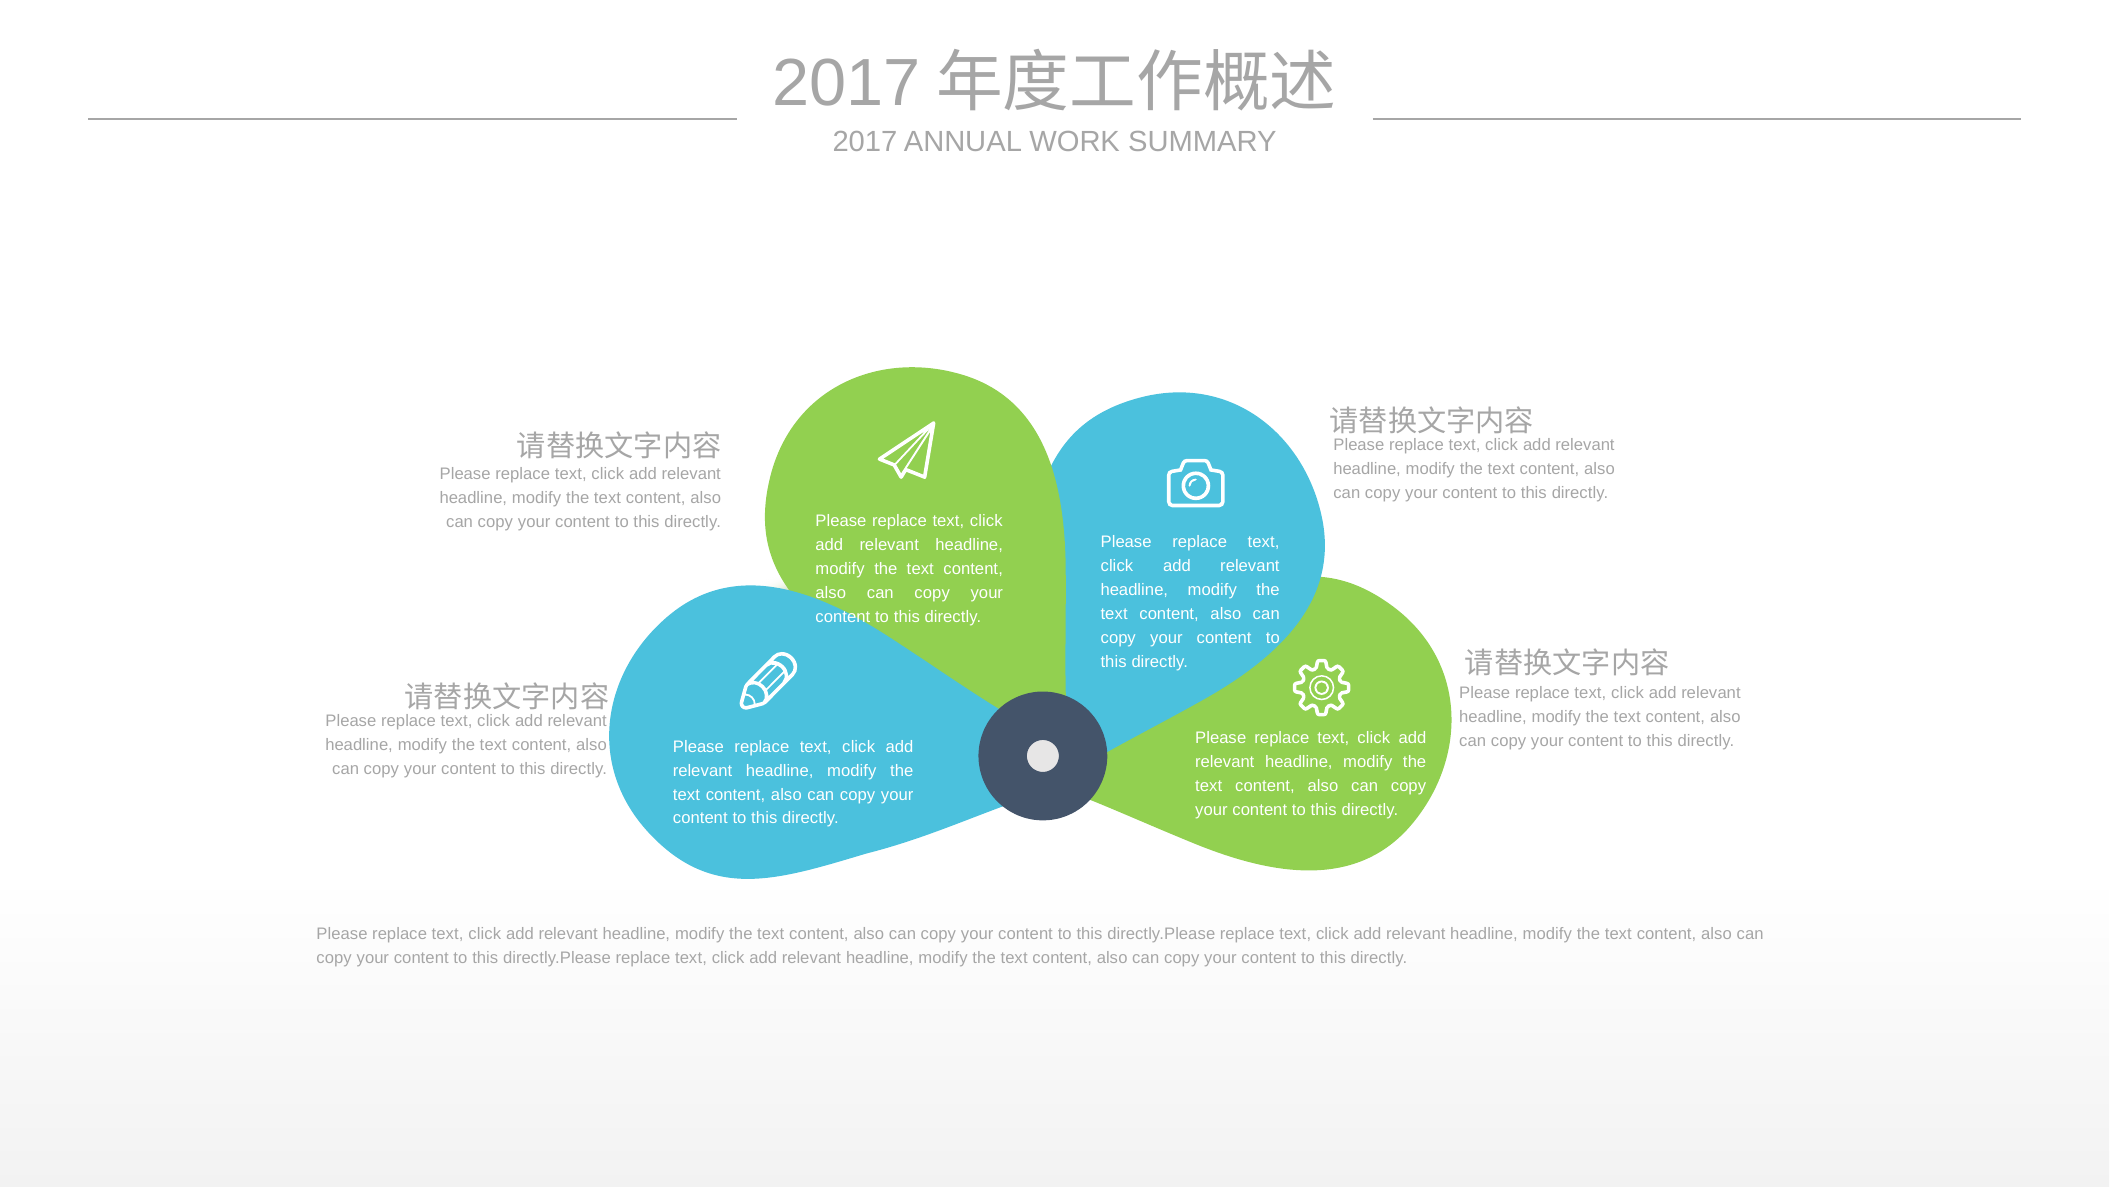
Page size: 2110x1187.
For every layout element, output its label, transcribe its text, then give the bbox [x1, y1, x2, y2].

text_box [409, 420, 624, 530]
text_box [624, 373, 1442, 921]
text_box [295, 671, 611, 777]
text_box 2017年度工作概述 [730, 38, 1379, 119]
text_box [1442, 395, 1644, 501]
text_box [1459, 637, 1771, 749]
text_box Please replace text, click add relevant headline, modify the text content, also can copy your content to this directly.Please replace text, click add relevant headline, modify the text content, also can copy your content to this directly.Please replace text, click add relevant headline, modify the text content, also can copy your content to this directly. [316, 918, 1793, 967]
text_box 2017 ANNUAL WORK SUMMARY [824, 122, 1285, 158]
